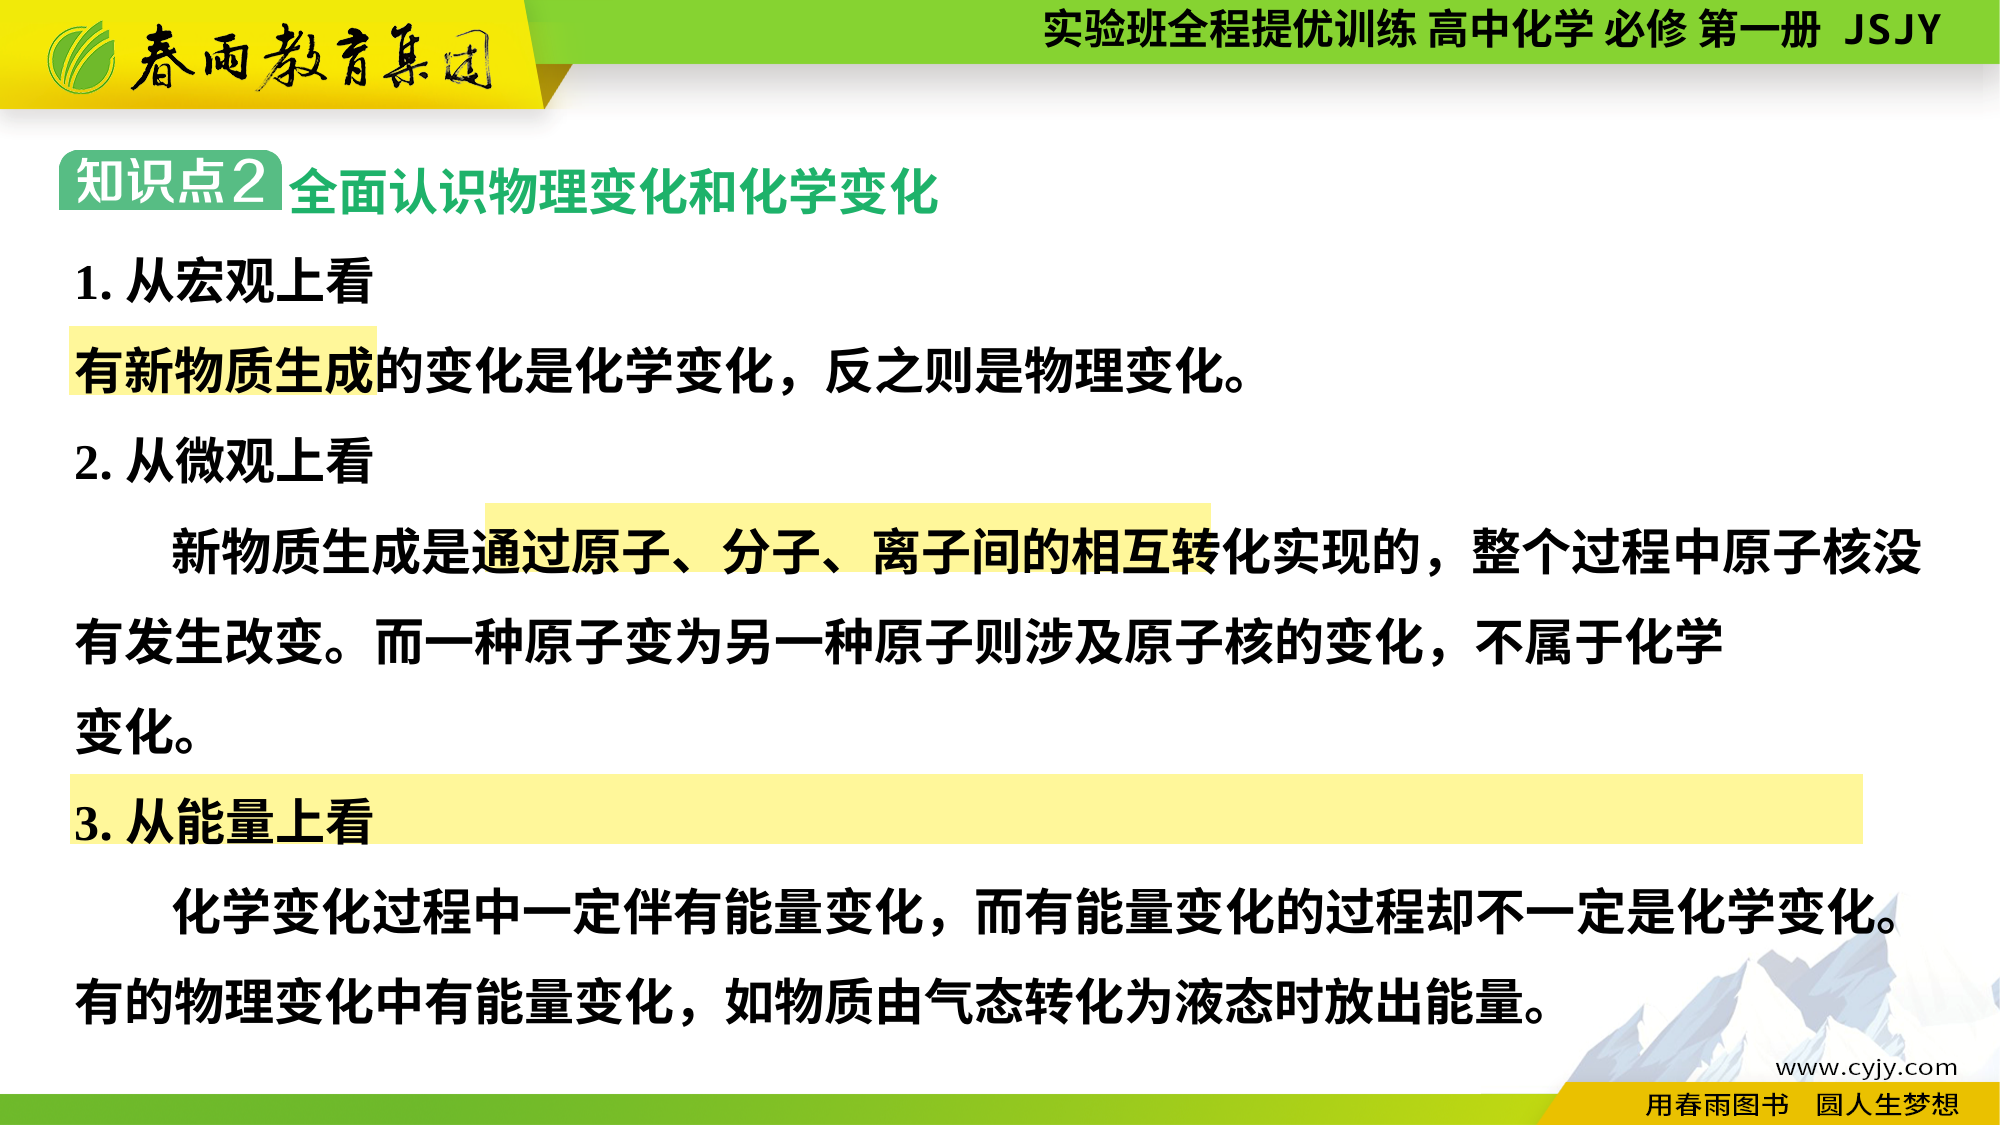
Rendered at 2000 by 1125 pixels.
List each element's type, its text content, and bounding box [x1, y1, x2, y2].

picture [0, 0, 2000, 1125]
list 全面认识物理变化和化学变化 1.从宏观上看 有新物质生成的变化是化学变化，反之则是物理变化。 2.从微观上看 新物质生成是通过原子、分子、离子间的相互转化实现的，整个过程中原子核没有发生改变。而一种原子变为另一种原子则涉及原子核的变化，不属于化学 变化。 3.从能量上看 化学变化过程中一定伴有能量变化，而有能量变化的过程却不一定是化学变化。有的物理变化中有能量变化，如物质由气态转化为液态时放出能量。 [59, 122, 1944, 1047]
